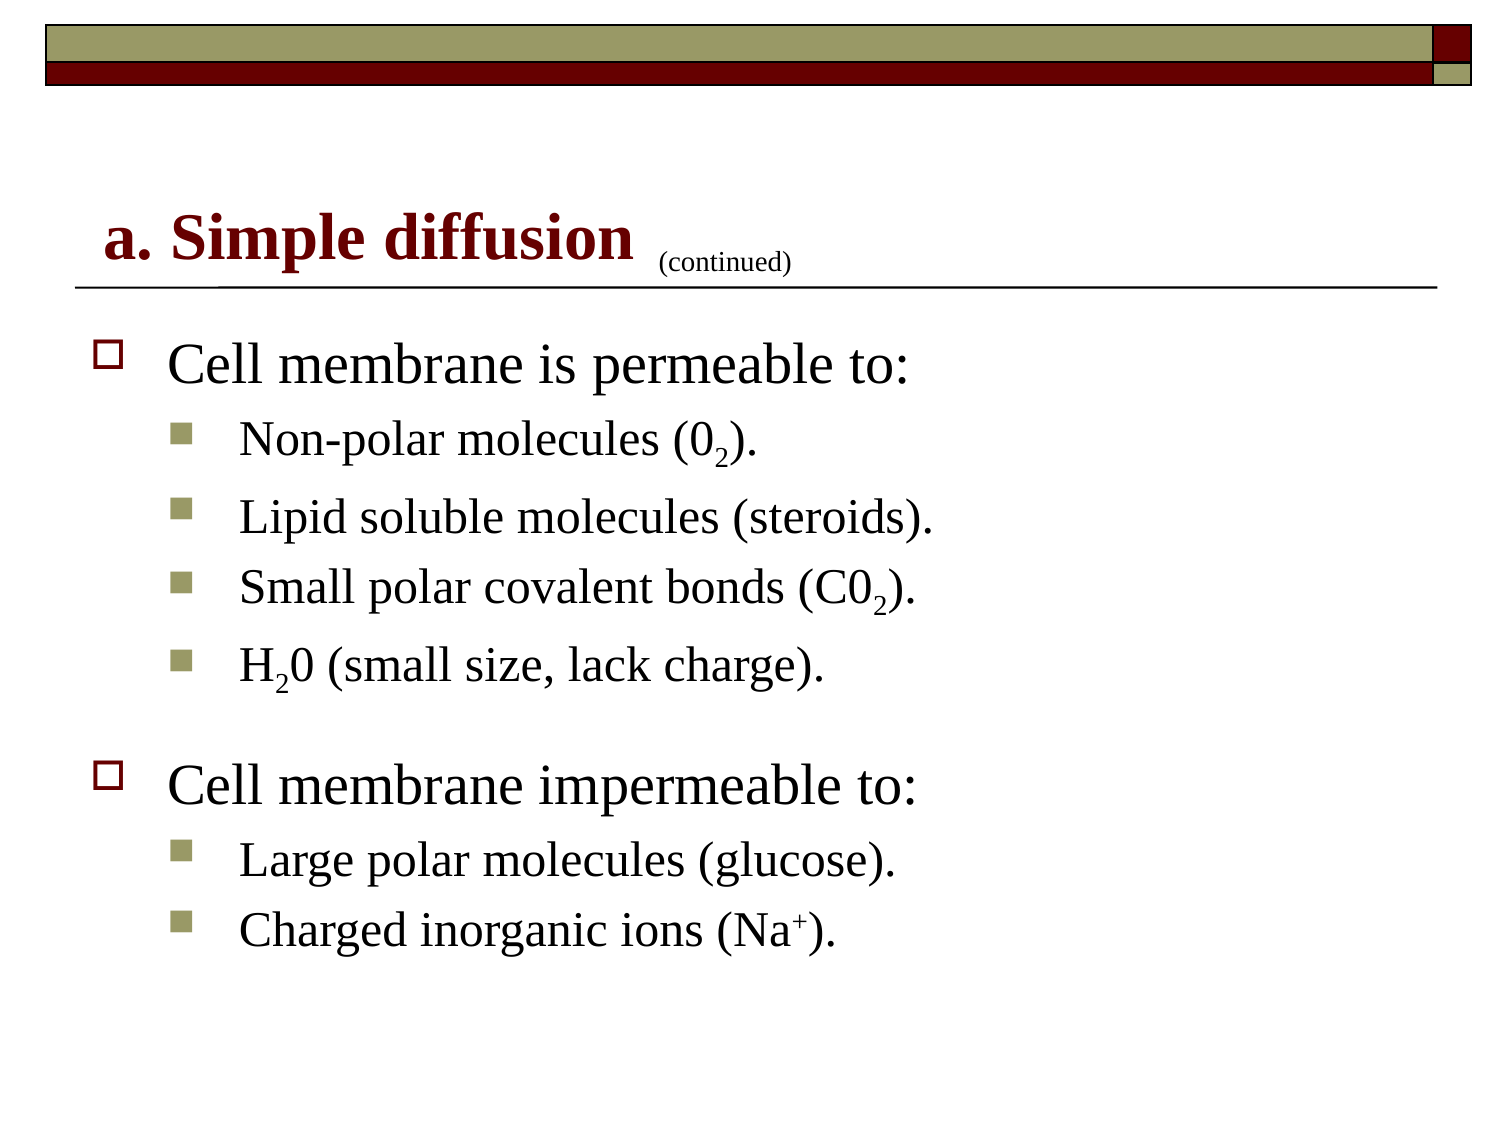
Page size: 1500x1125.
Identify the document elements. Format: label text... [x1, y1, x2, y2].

title a. Simple diffusion (continued) [88, 49, 1400, 286]
list Cell membrane is permeable to: Non-polar molecules (02). Lipid soluble molecules (steroids). Small polar covalent bonds (C02). H20 (small size, lack charge). Cell membrane impermeable to: Large polar molecules (glucose). Charged inorganic ions (Na+). [74, 317, 1426, 1024]
